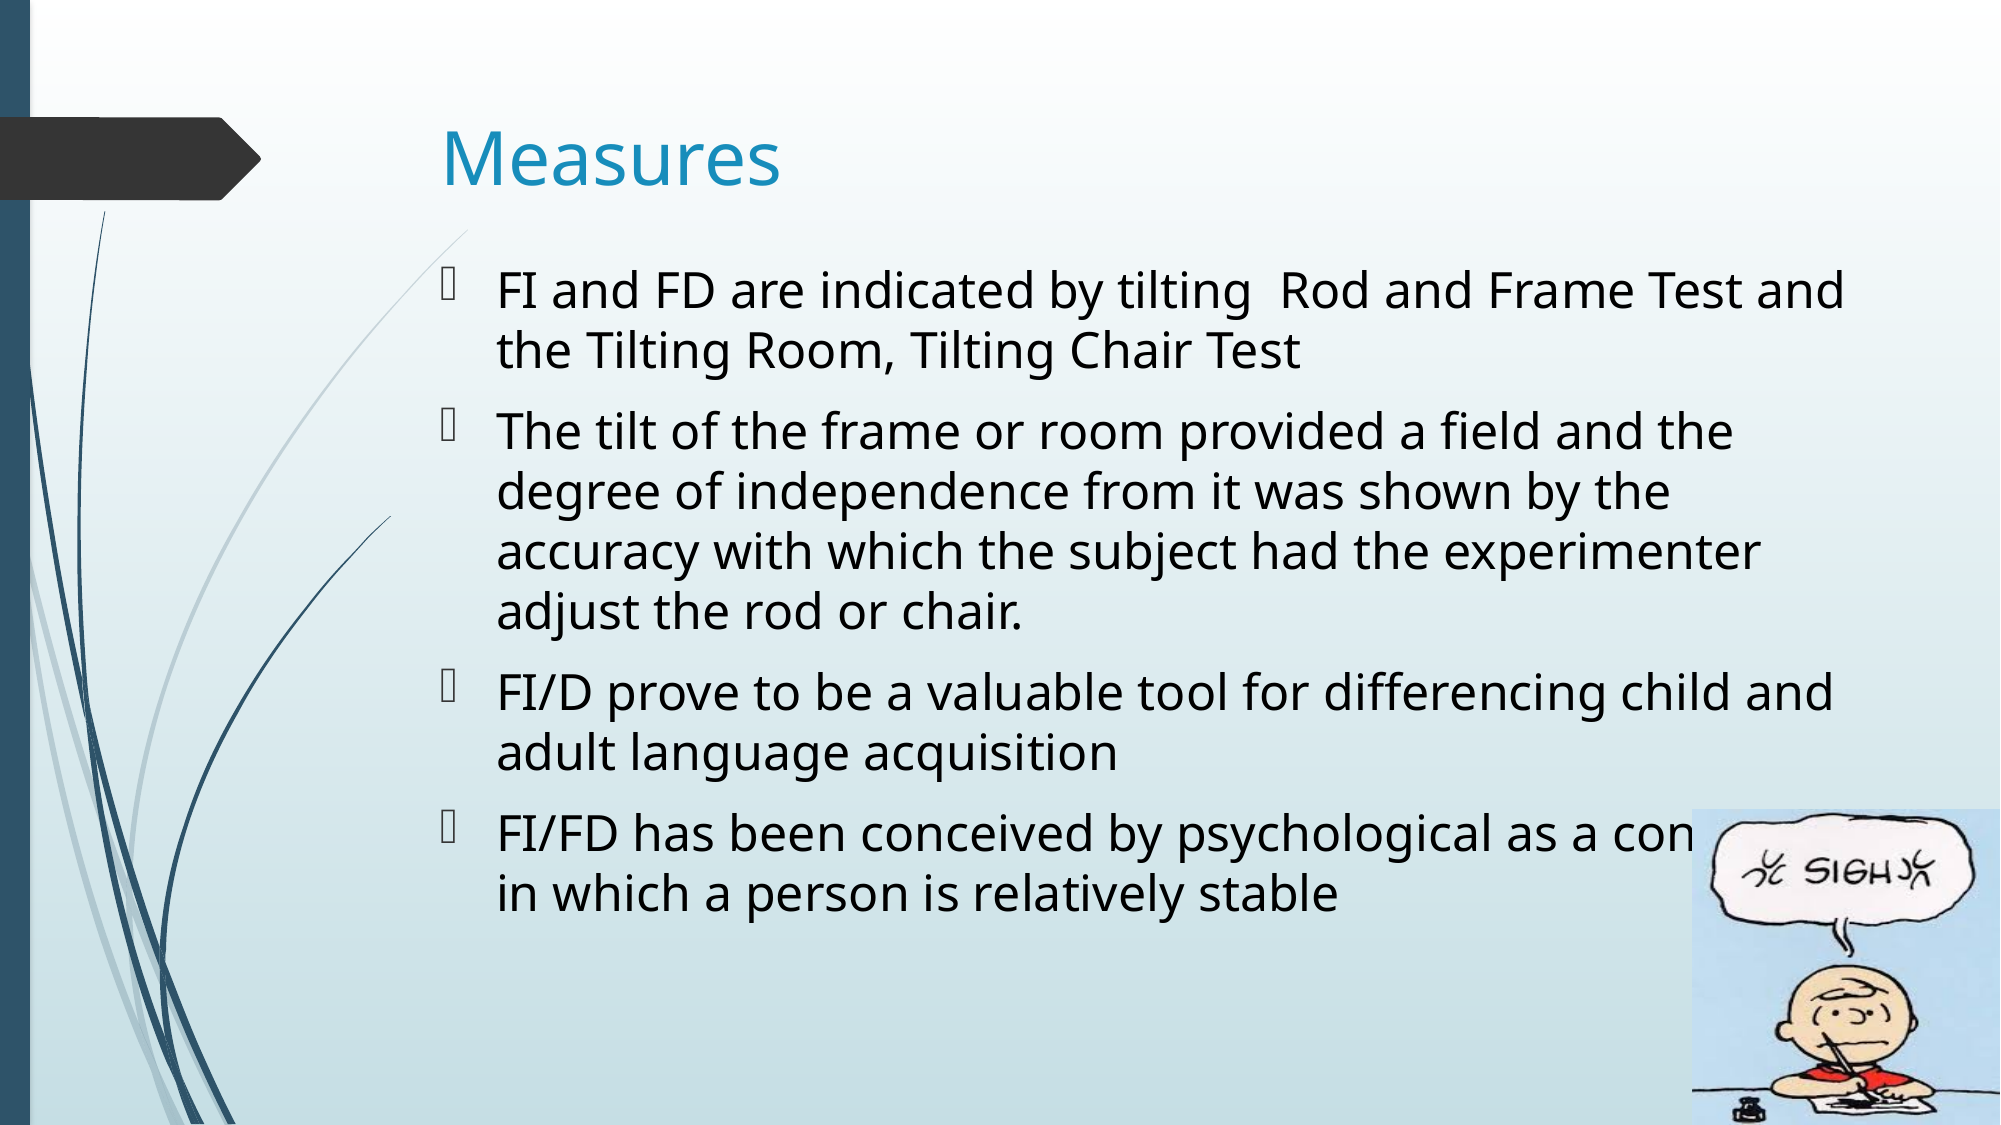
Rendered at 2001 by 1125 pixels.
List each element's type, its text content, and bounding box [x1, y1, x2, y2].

picture [1691, 808, 2000, 1125]
list FI and FD are indicated by tilting Rod and Frame Test and the Tilting Room, Tilting Chair Test The tilt of the frame or room provided a field and the degree of independence from it was shown by the accuracy with which the subject had the experimenter adjust the rod or chair. FI/D prove to be a valuable tool for differencing child and adult language acquisition FI/FD has been conceived by psychological as a construct in which a person is relatively stable [424, 251, 1888, 970]
title Measures [425, 102, 1888, 251]
